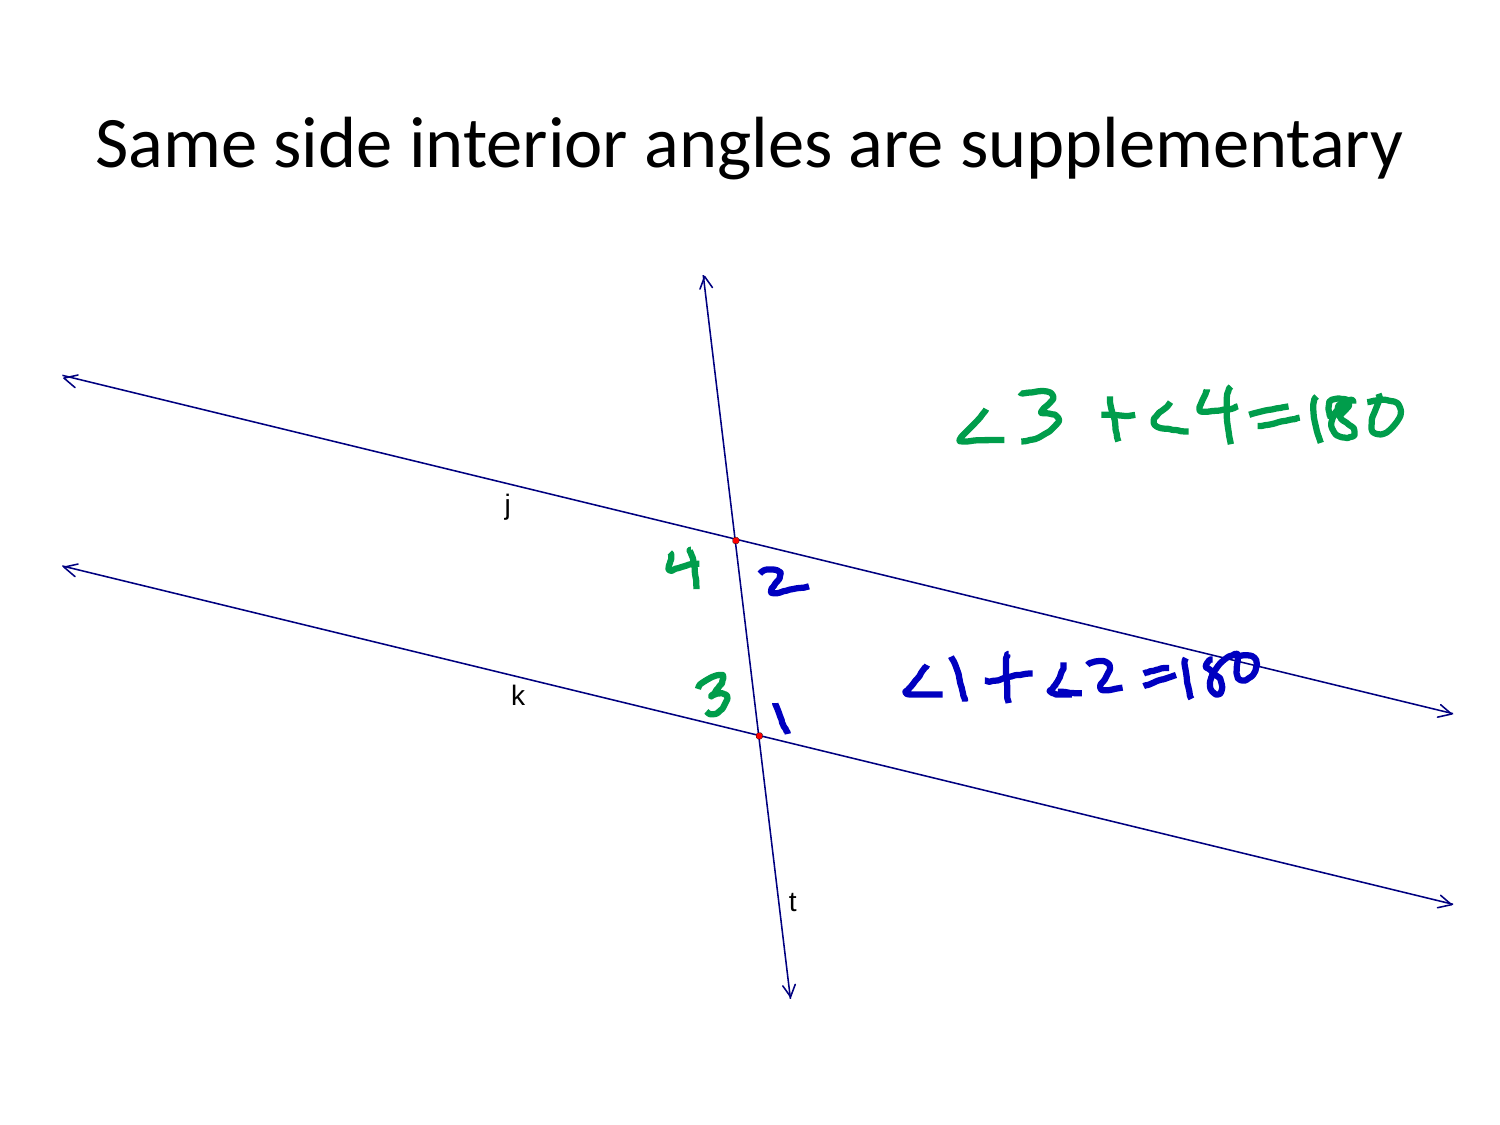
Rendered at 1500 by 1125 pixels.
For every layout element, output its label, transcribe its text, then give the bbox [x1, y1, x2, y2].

title Same side interior angles are supplementary [75, 45, 1425, 233]
picture [62, 274, 1454, 999]
